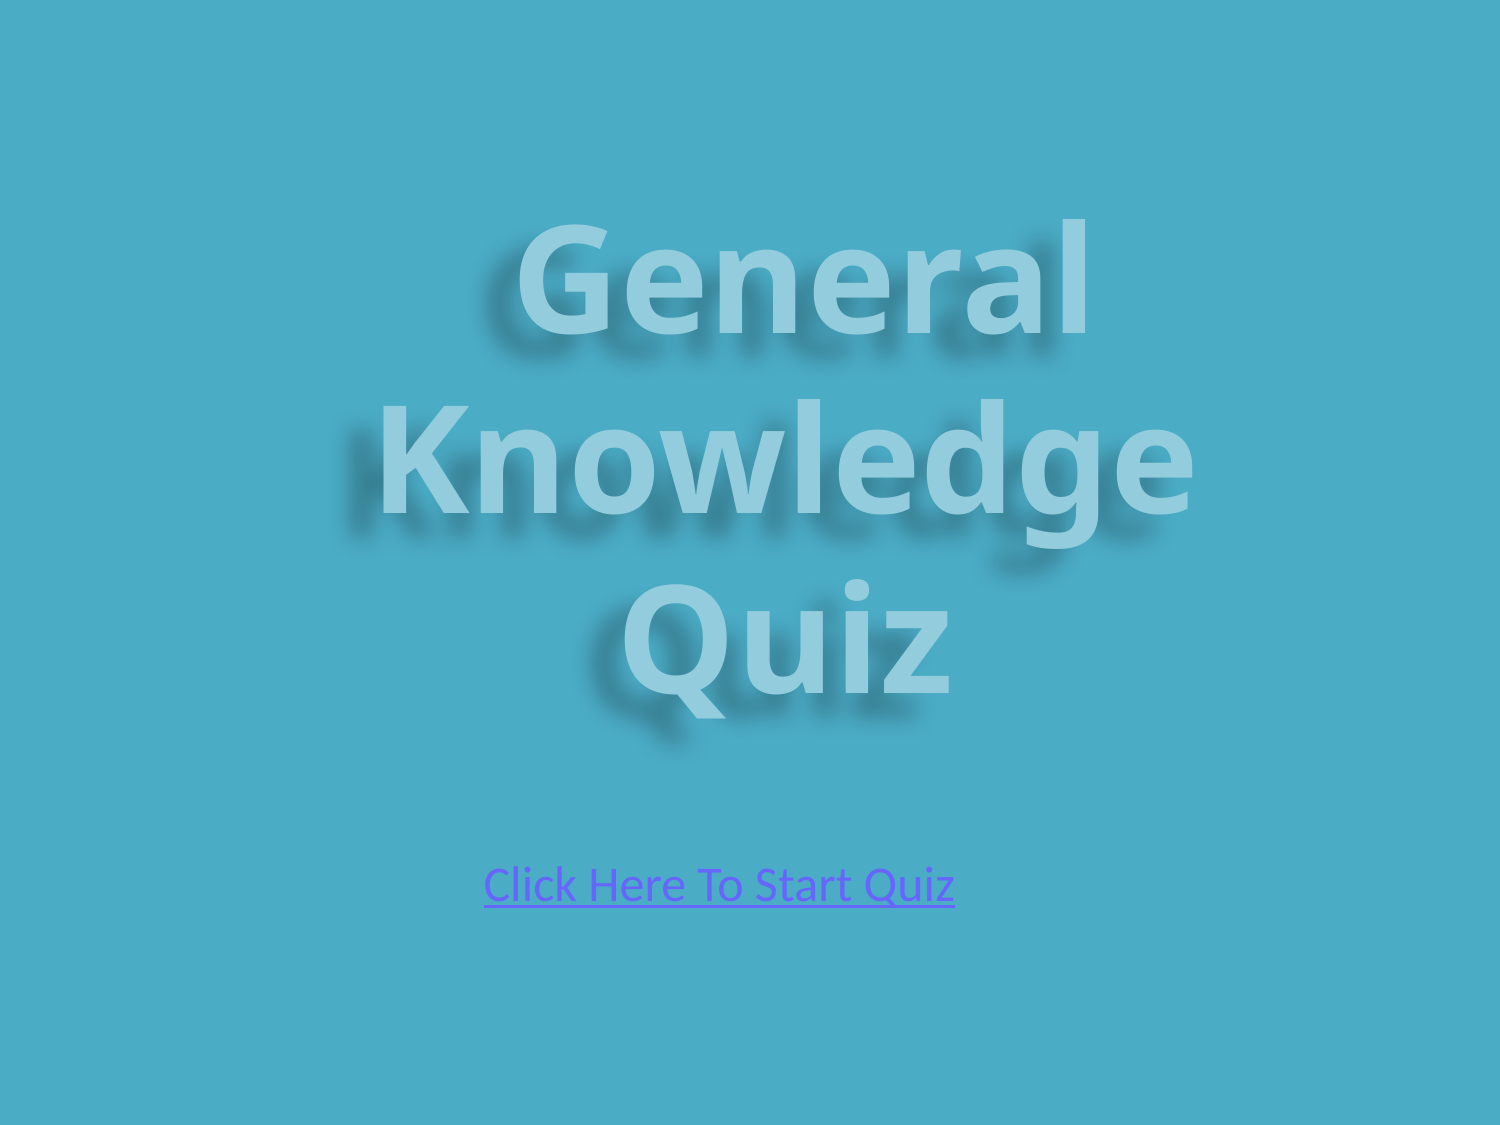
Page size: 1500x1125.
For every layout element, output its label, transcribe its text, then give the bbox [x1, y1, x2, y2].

text_box Click Here To Start Quiz [468, 843, 1079, 919]
text_box General Knowledge Quiz [246, 175, 1325, 731]
